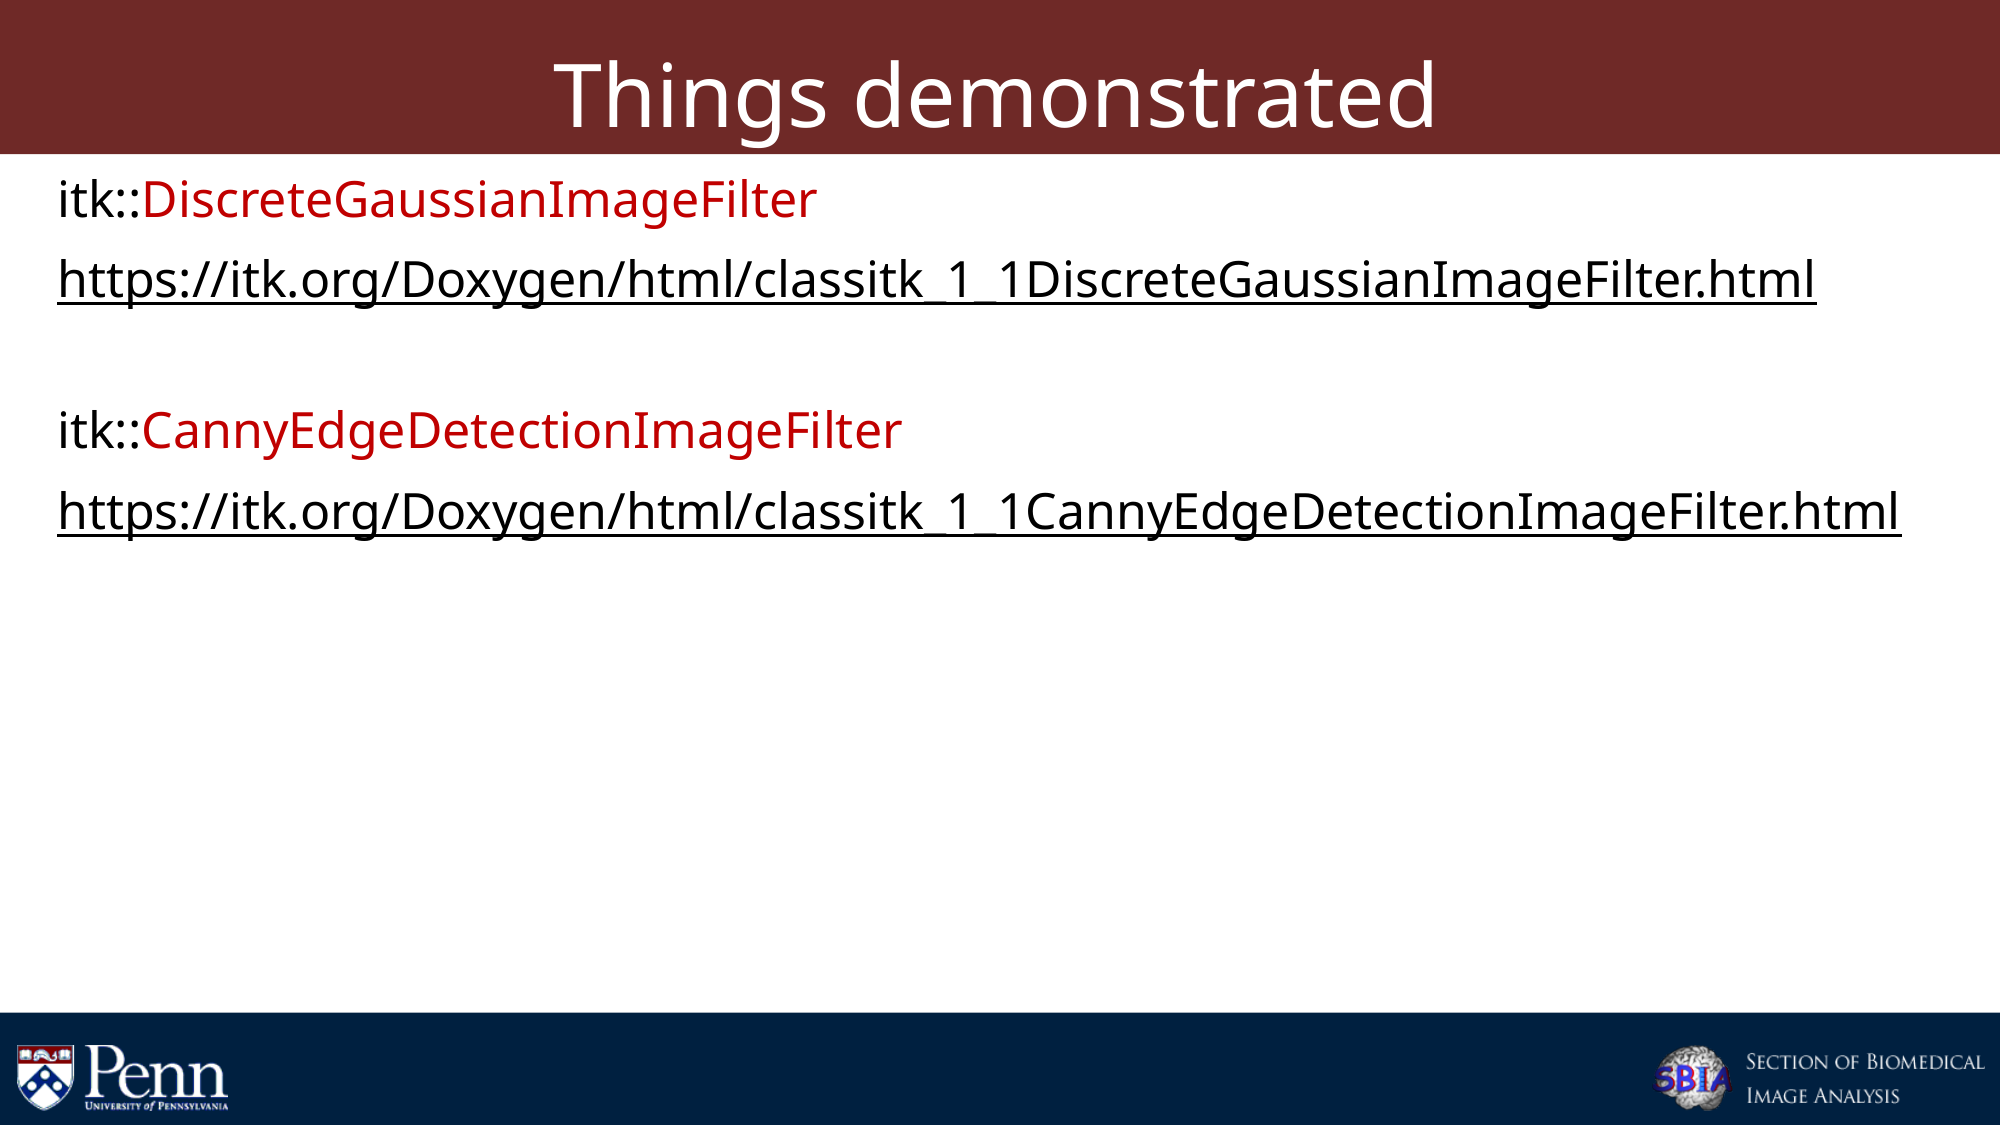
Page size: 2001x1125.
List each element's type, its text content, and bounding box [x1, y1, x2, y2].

title Things demonstrated [42, 43, 1952, 155]
picture [17, 1045, 228, 1111]
picture [1652, 1044, 1985, 1112]
list itk::DiscreteGaussianImageFilter https://itk.org/Doxygen/html/classitk_1_1DiscreteGaussianImageFilter.html itk::CannyEdgeDetectionImageFilter https://itk.org/Doxygen/html/classitk_1_1CannyEdgeDetectionImageFilter.html [42, 166, 1952, 1009]
